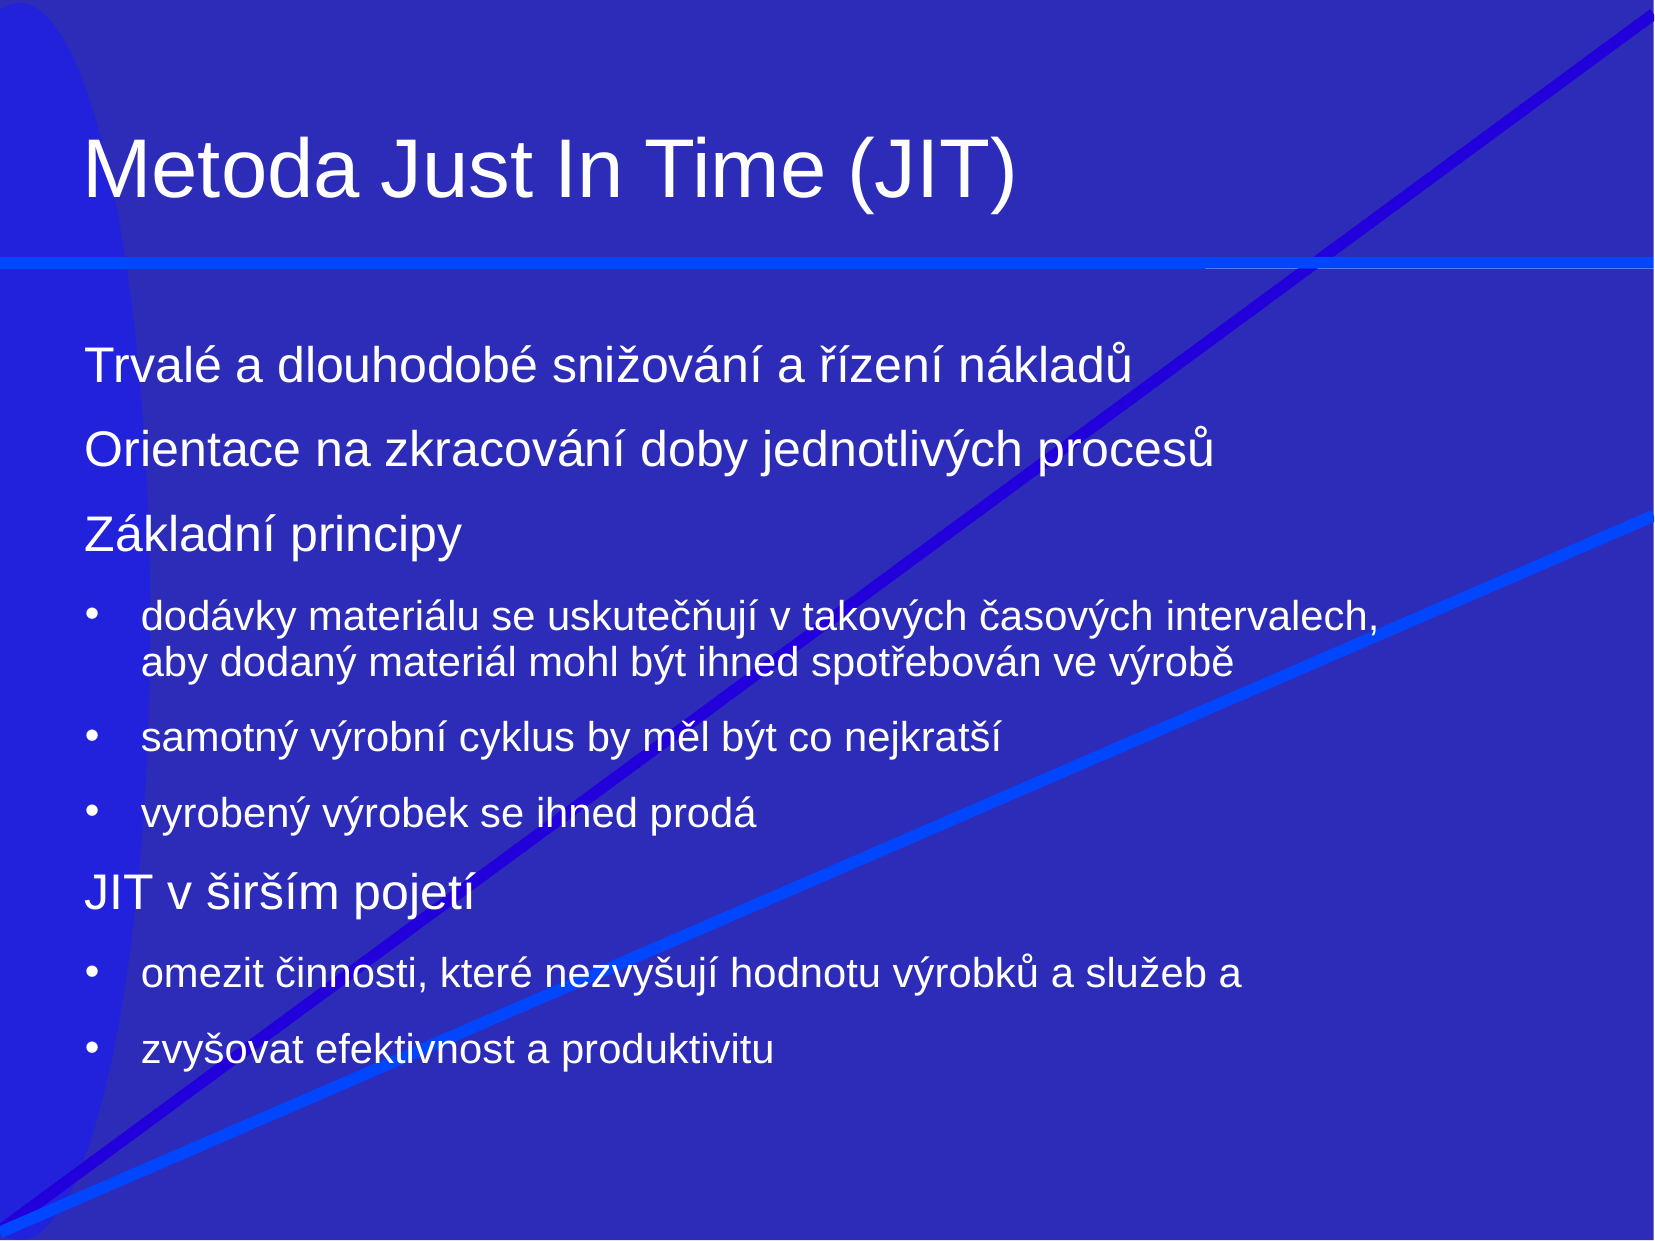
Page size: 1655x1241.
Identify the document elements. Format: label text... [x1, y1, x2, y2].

title Metoda Just In Time (JIT) [80, 67, 1574, 321]
text_box Trvalé a dlouhodobé snižování a řízení nákladů Orientace na zkracování doby jednotlivých procesů Základní principy dodávky materiálu se uskutečňují v takových časových intervalech, aby dodaný materiál mohl být ihned spotřebován ve výrobě samotný výrobní cyklus by měl být co nejkratší vyrobený výrobek se ihned prodá JIT v širším pojetí omezit činnosti, které nezvyšují hodnotu výrobků a služeb a zvyšovat efektivnost a produktivitu [82, 307, 1455, 1072]
